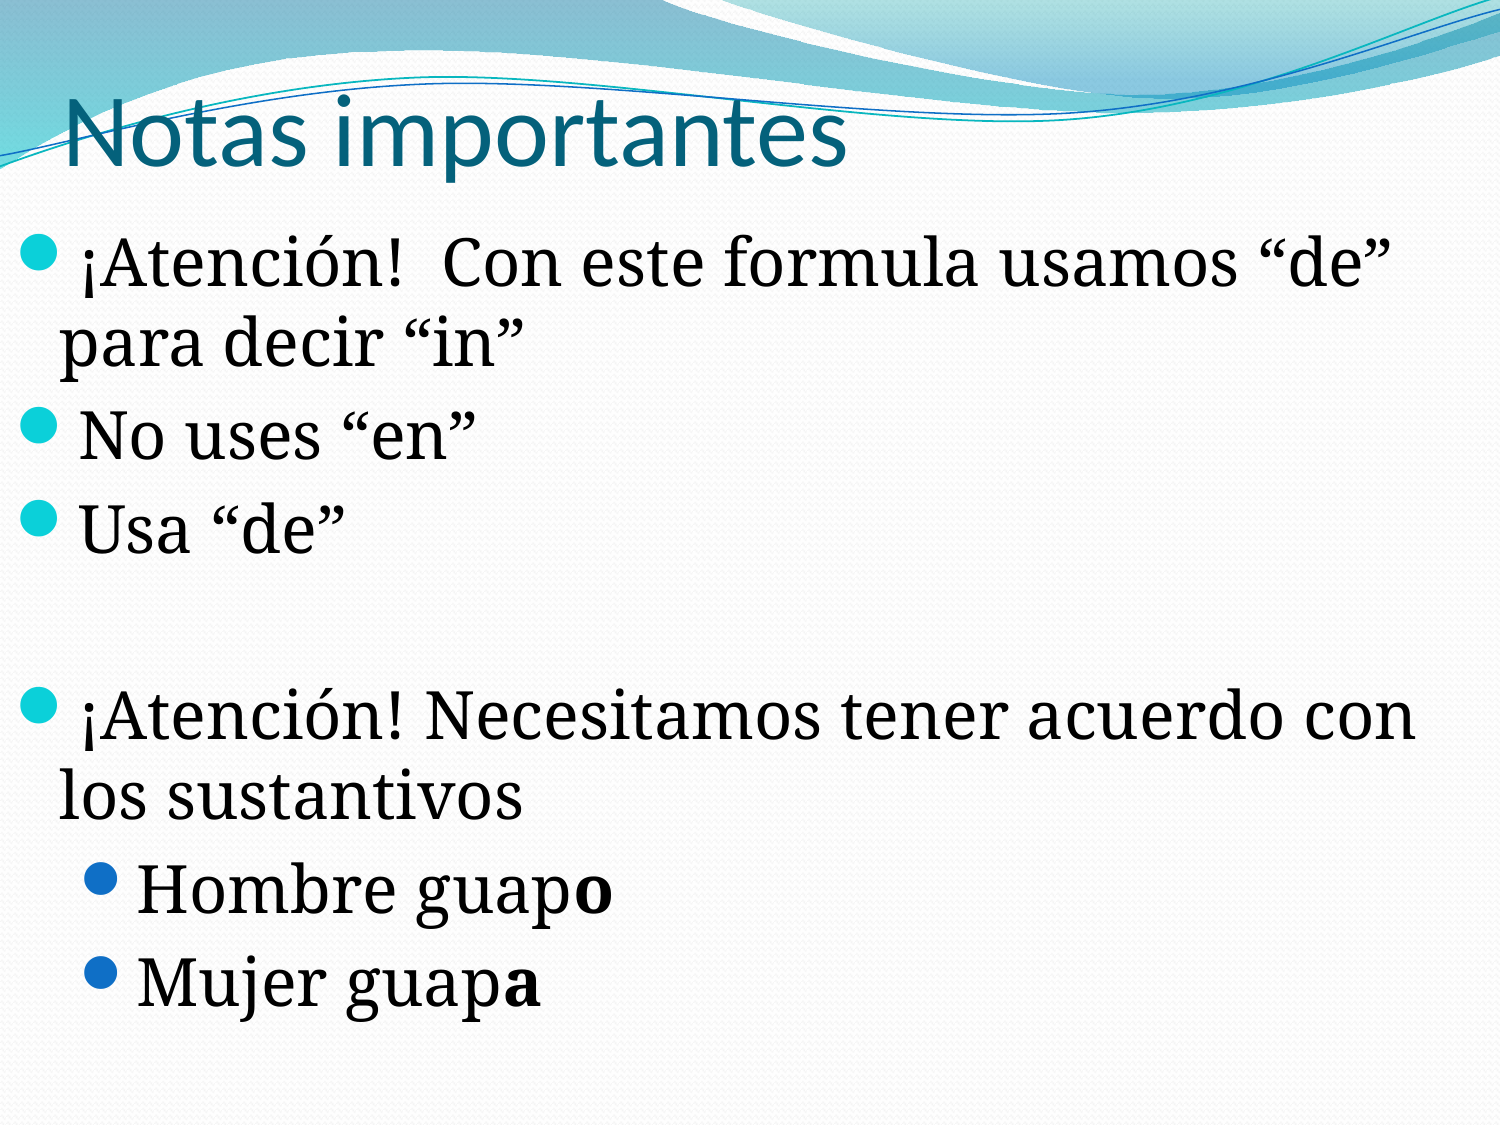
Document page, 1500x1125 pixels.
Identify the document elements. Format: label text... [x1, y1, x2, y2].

title Notas importantes [62, 0, 1413, 188]
list ¡Atención! Con este formula usamos “de” para decir “in” No uses “en” Usa “de” ¡Atención! Necesitamos tener acuerdo con los sustantivos Hombre guapo Mujer guapa [0, 212, 1500, 1021]
